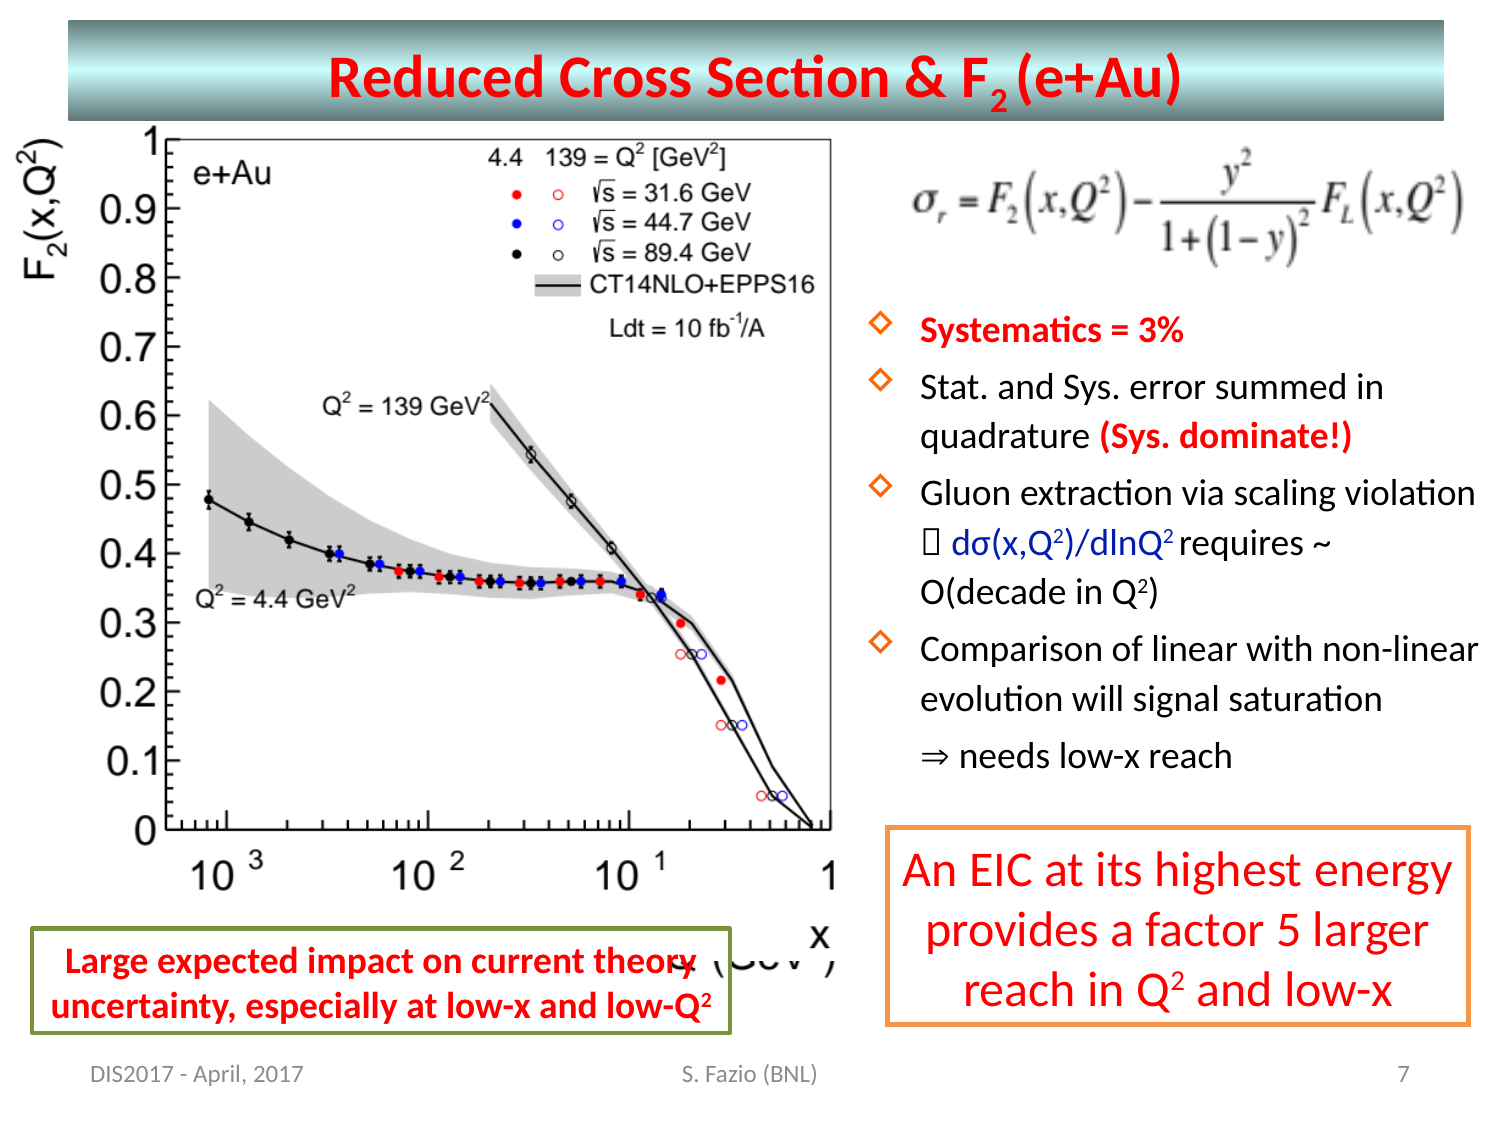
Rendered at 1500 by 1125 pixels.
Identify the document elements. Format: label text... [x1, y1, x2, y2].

text_box Reduced Cross Section & F2 (e+Au) [68, 20, 1444, 121]
text_box Large expected impact on current theory uncertainty, especially at low-x and low-Q2 [32, 1011, 731, 1034]
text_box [0, 968, 843, 1005]
footer S. Fazio (BNL) [512, 1042, 988, 1103]
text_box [908, 139, 1469, 274]
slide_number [75, 1042, 425, 1103]
picture [0, 121, 845, 961]
text_box An EIC at its highest energy provides a factor 5 larger reach in Q2 and low-x [887, 827, 1469, 1025]
text_box Systematics = 3% Stat. and Sys. error summed in quadrature (Sys. dominate!) Gluon extraction via scaling violation  dσ(x,Q2)/dlnQ2 requires ~ O(decade in Q2) Comparison of linear with non-linear evolution will signal saturation ⇒ needs low-x reach [851, 292, 1496, 867]
slide_number 7 [1074, 1042, 1425, 1103]
